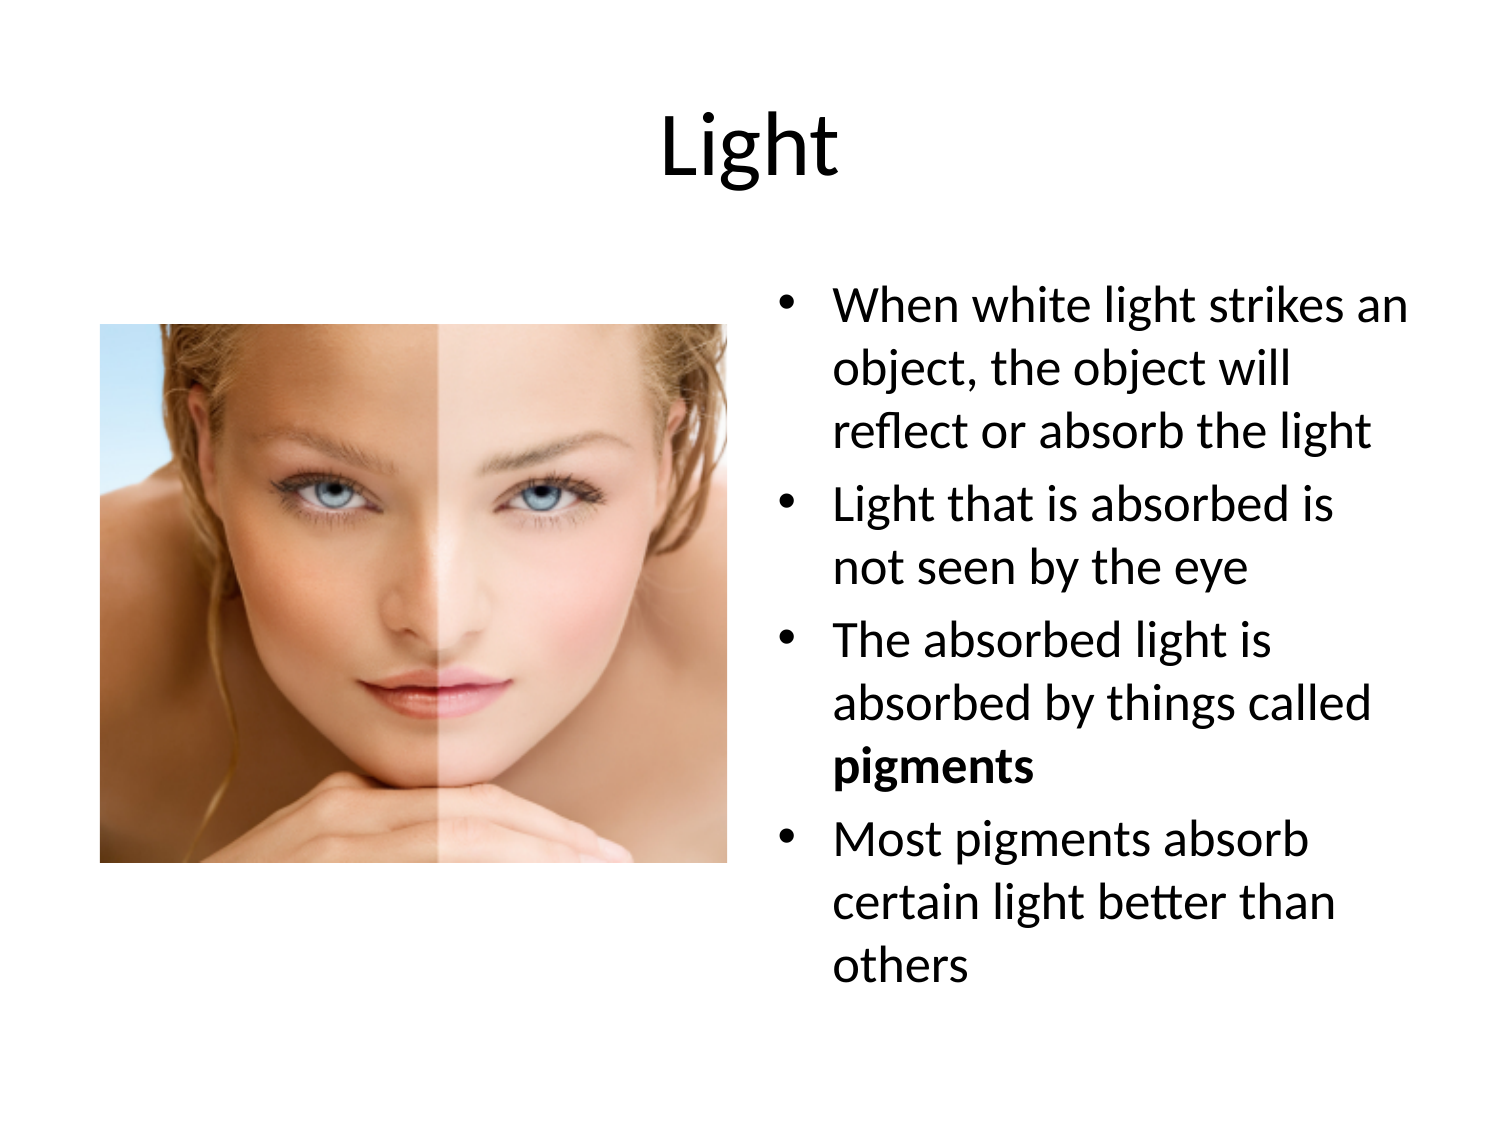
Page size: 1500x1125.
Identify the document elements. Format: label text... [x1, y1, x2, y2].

title Light [75, 45, 1425, 233]
picture [99, 324, 728, 863]
list When white light strikes an object, the object will reflect or absorb the light Light that is absorbed is not seen by the eye The absorbed light is absorbed by things called pigments Most pigments absorb certain light better than others [762, 262, 1425, 1005]
